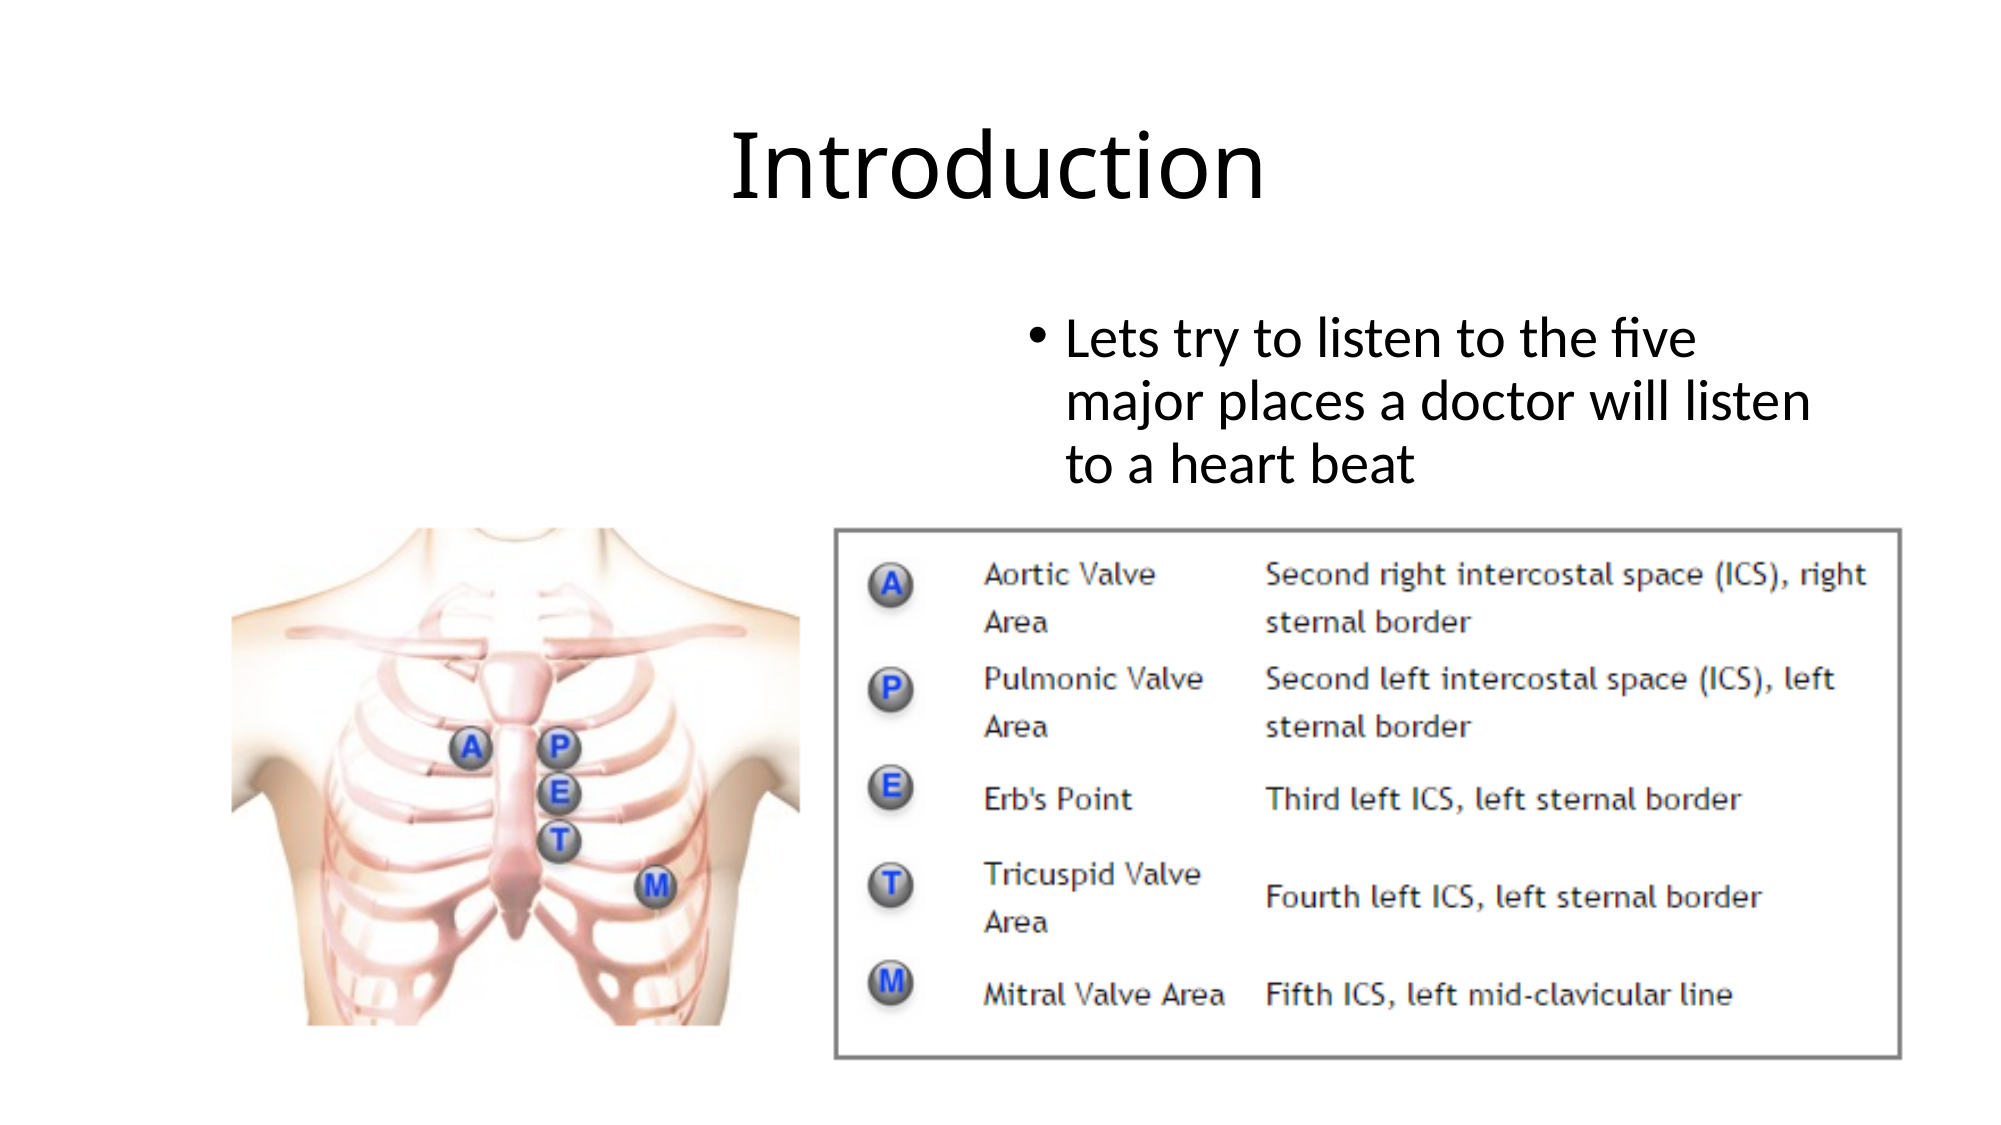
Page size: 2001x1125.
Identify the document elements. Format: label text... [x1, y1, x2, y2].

title Introduction [137, 59, 1863, 278]
picture [183, 487, 1934, 1104]
list Lets try to listen to the five major places a doctor will listen to a heart beat [1012, 299, 1863, 487]
